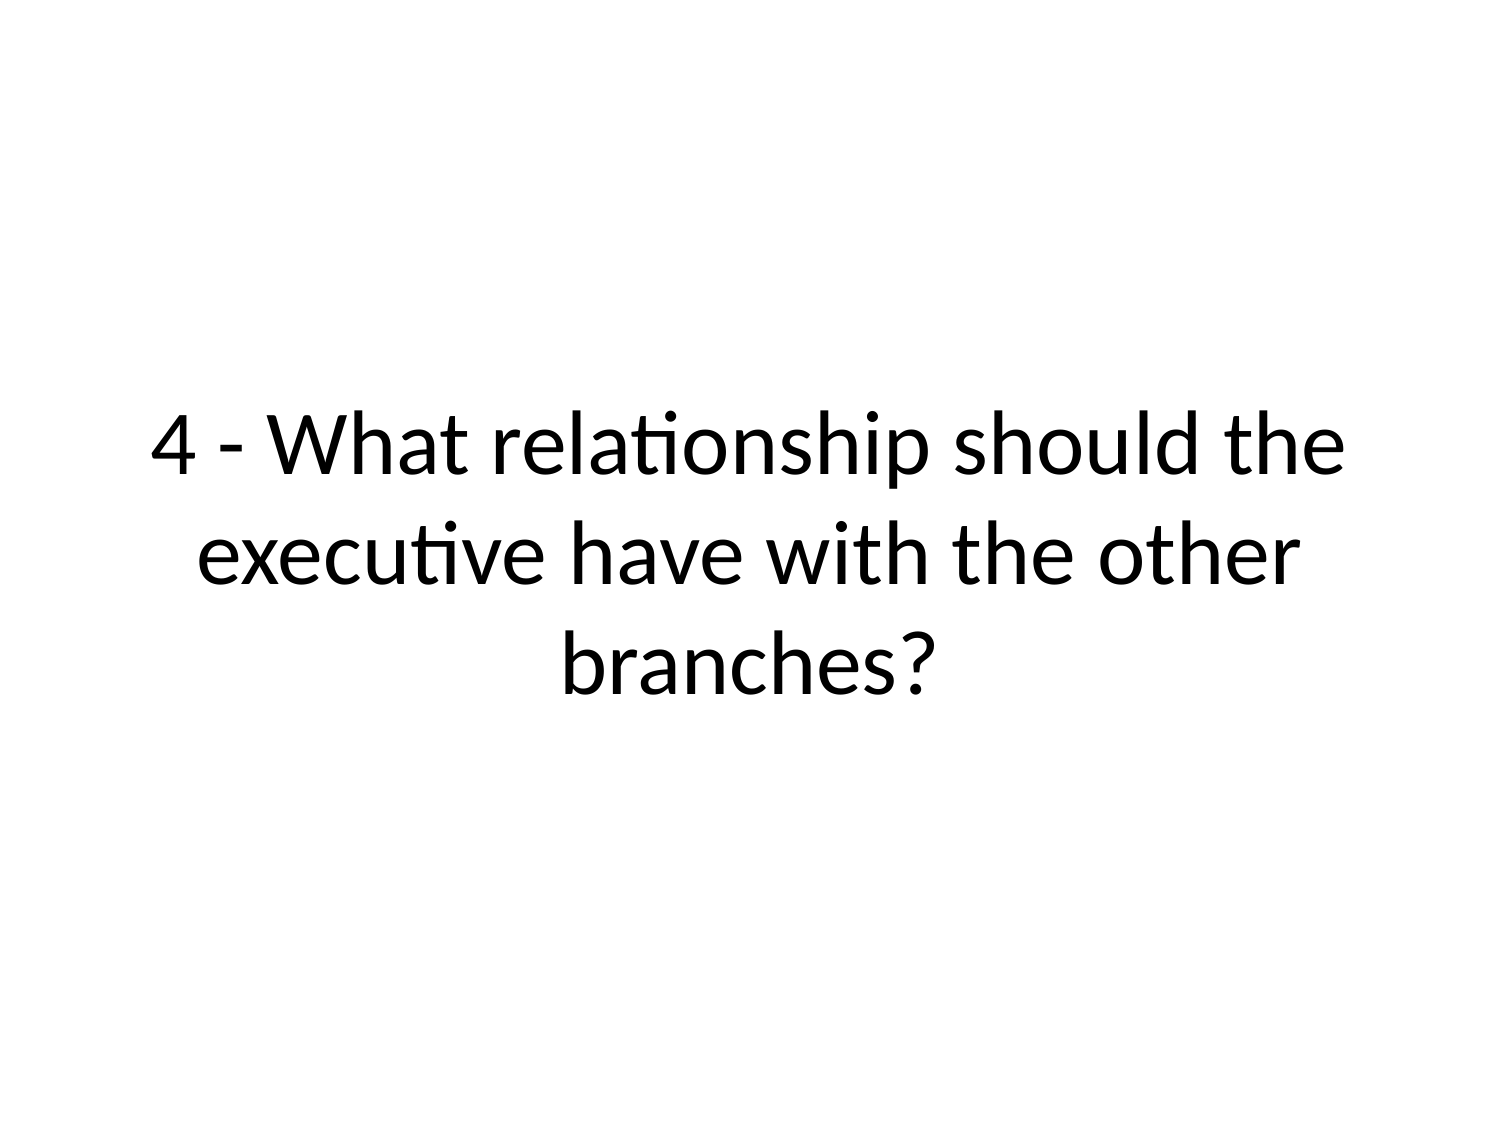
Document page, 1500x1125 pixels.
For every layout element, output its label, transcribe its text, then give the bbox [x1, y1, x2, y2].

title 4 - What relationship should the executive have with the other branches? [74, 44, 1426, 1051]
